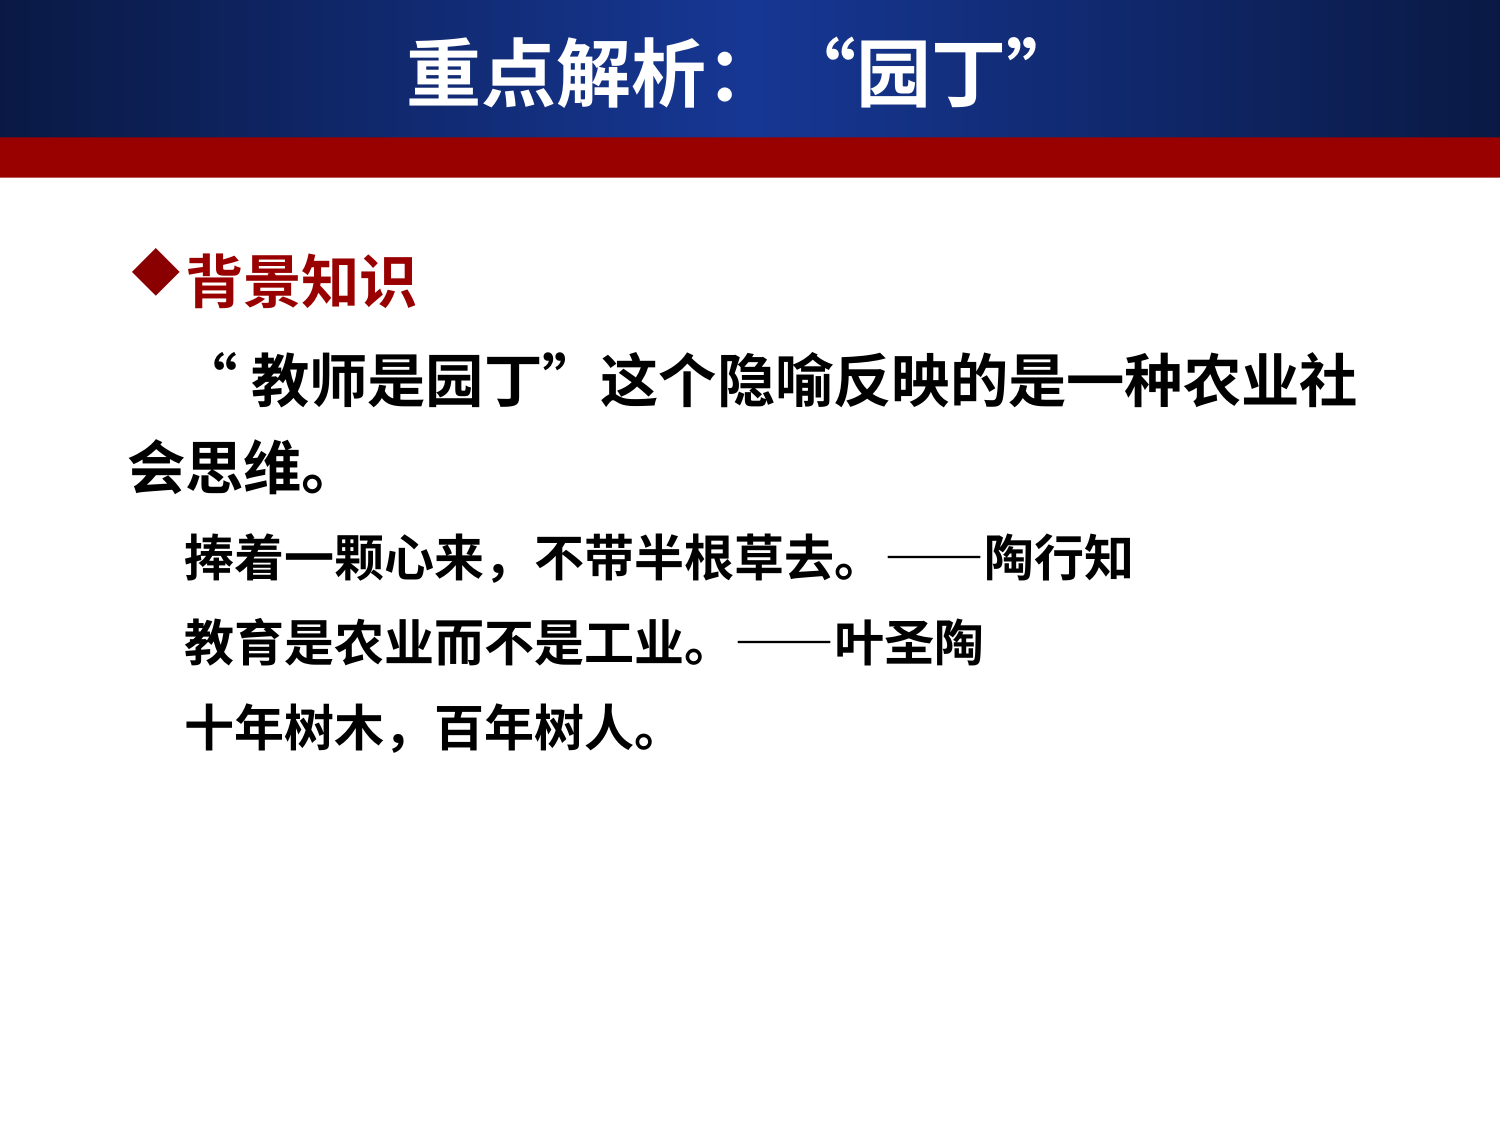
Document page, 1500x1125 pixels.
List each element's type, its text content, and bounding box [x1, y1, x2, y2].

title 重点解析：“园丁” [50, 24, 1438, 118]
text_box 背景知识 “教师是园丁”这个隐喻反映的是一种农业社会思维。 捧着一颗心来，不带半根草去。——陶行知 教育是农业而不是工业。——叶圣陶 十年树木，百年树人。 [112, 219, 1376, 1012]
